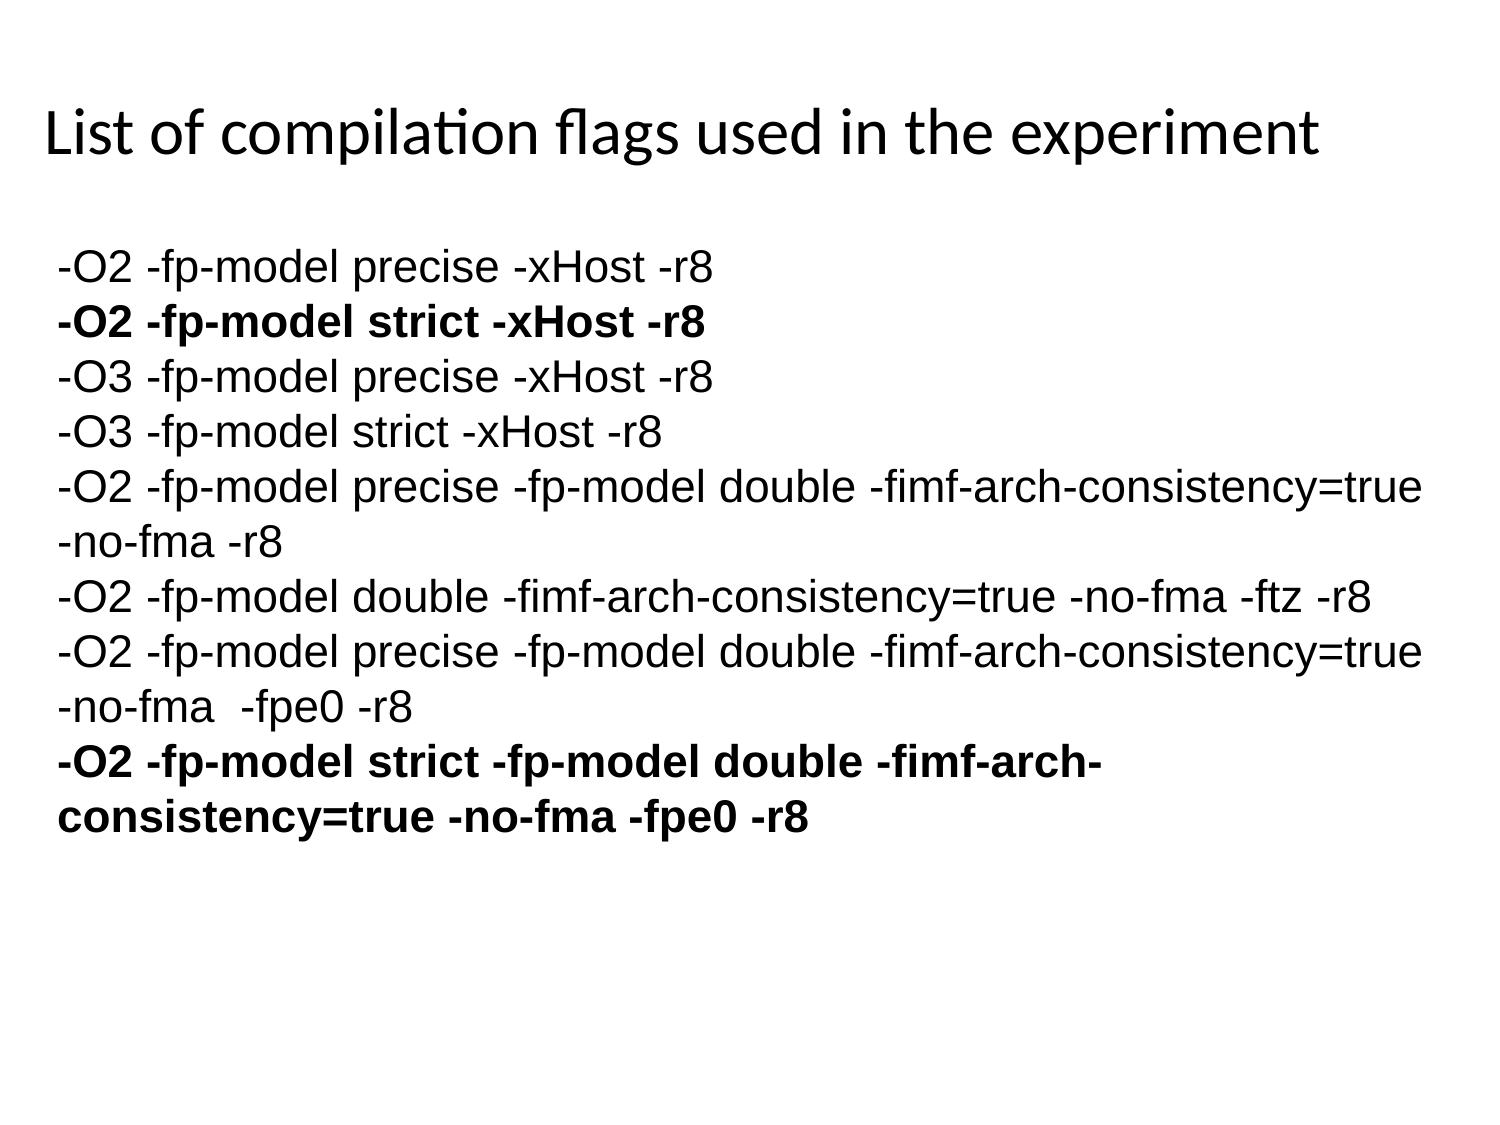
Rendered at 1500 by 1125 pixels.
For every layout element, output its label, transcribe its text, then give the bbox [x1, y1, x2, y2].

text_box List of compilation flags used in the experiment [29, 80, 1380, 823]
text_box -O2 -fp-model precise -xHost -r8 -O2 -fp-model strict -xHost -r8 -O3 -fp-model precise -xHost -r8 -O3 -fp-model strict -xHost -r8 -O2 -fp-model precise -fp-model double -fimf-arch-consistency=true -no-fma -r8 -O2 -fp-model double -fimf-arch-consistency=true -no-fma -ftz -r8 -O2 -fp-model precise -fp-model double -fimf-arch-consistency=true -no-fma -fpe0 -r8 -O2 -fp-model strict -fp-model double -fimf-arch- consistency=true -no-fma -fpe0 -r8 [29, 184, 1494, 1035]
text_box [75, 45, 1425, 184]
